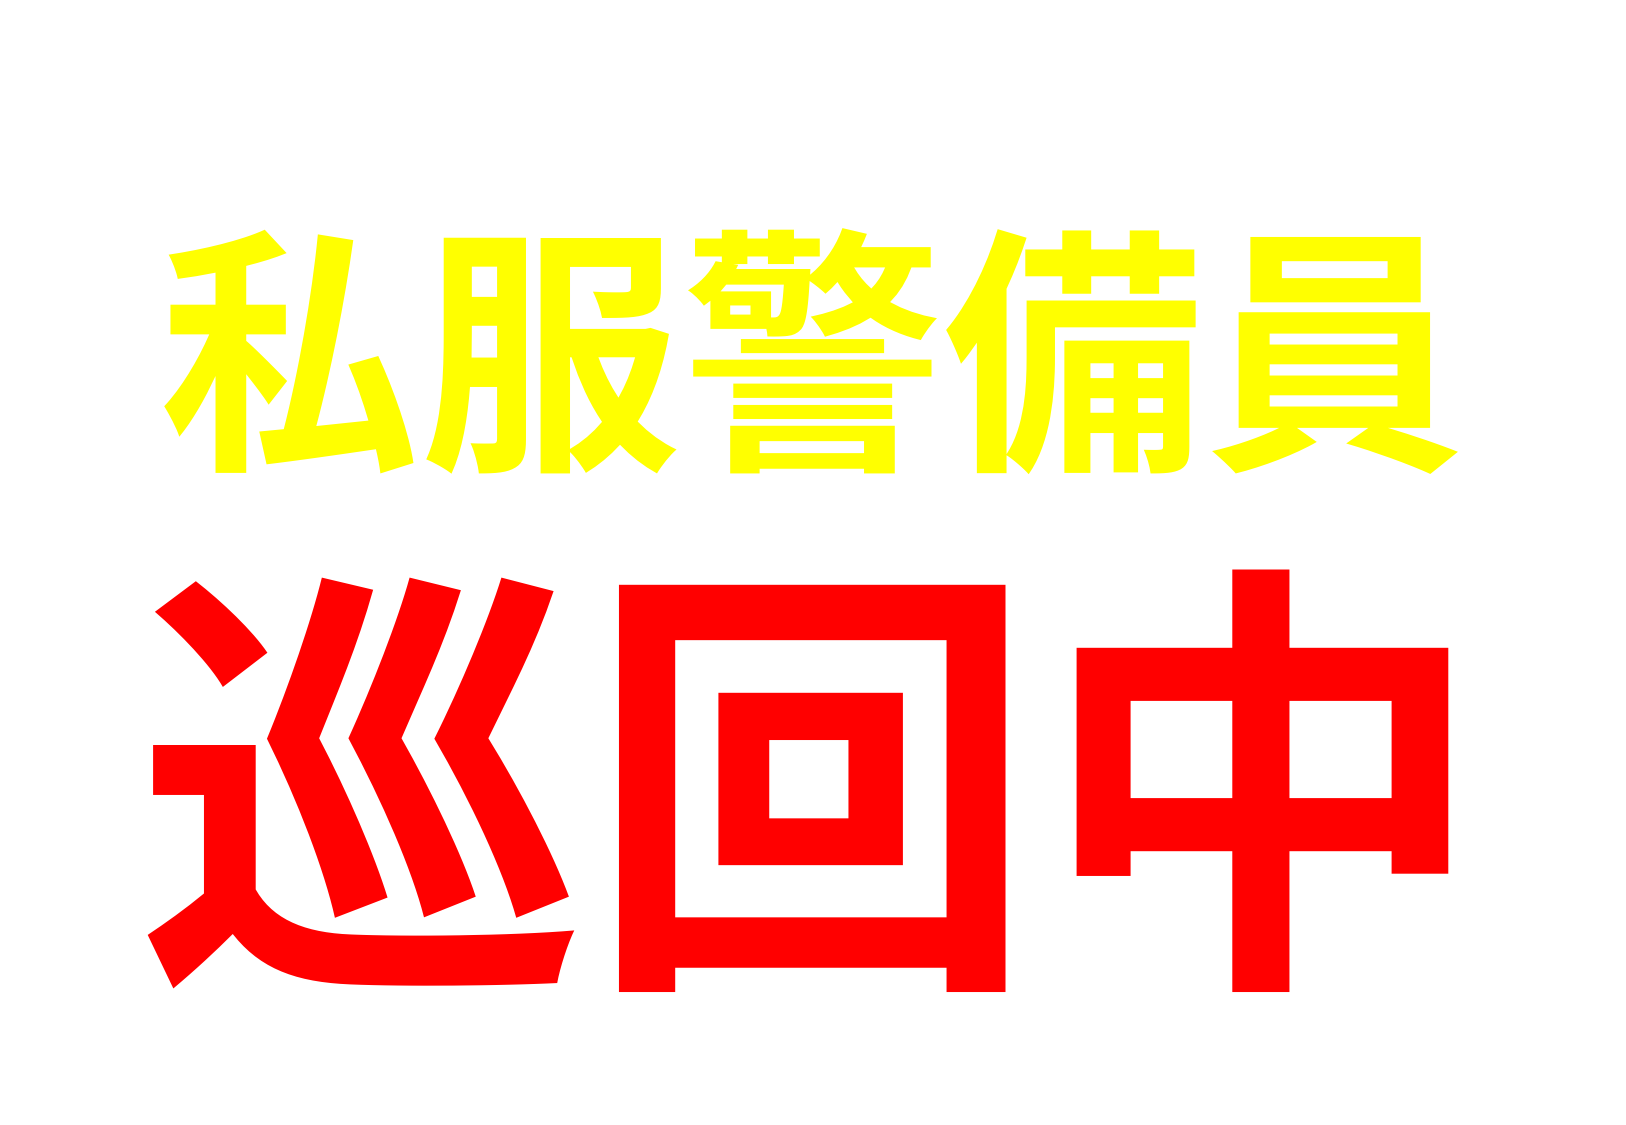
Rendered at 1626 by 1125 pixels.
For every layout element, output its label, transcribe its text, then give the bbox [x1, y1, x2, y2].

text_box 私服警備員 巡回中 [0, 182, 1625, 1050]
